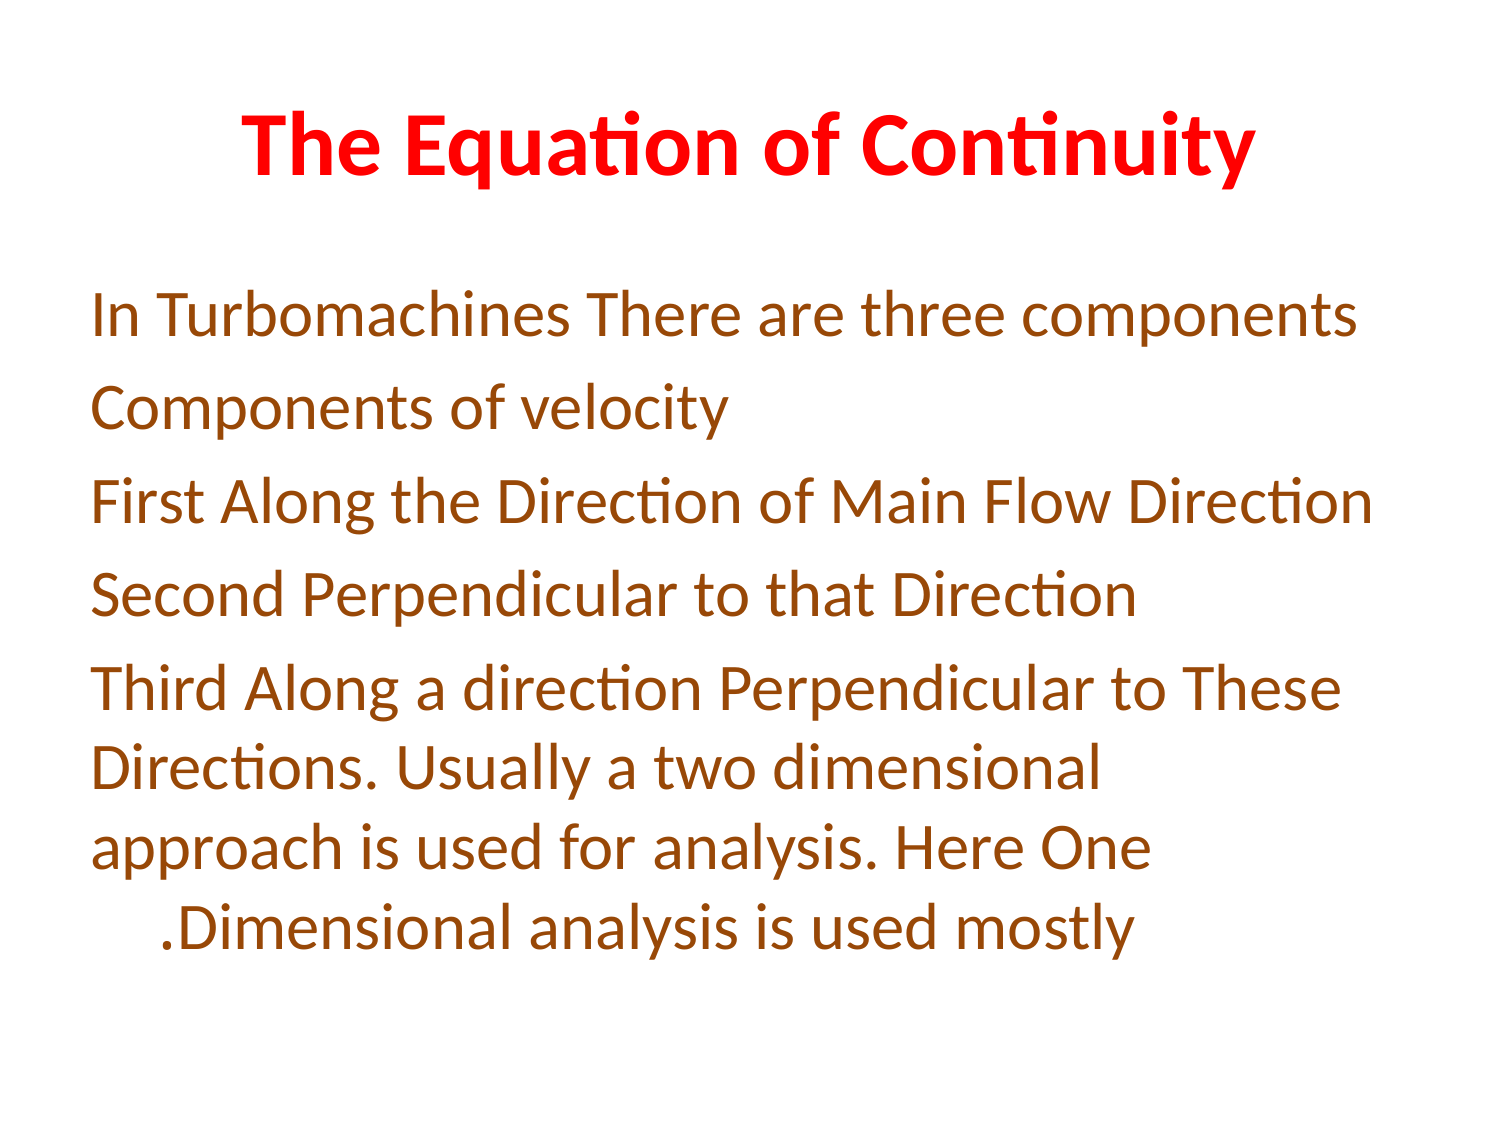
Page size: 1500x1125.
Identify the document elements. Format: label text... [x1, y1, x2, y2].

title The Equation of Continuity [75, 45, 1425, 233]
list In Turbomachines There are three components Components of velocity First Along the Direction of Main Flow Direction Second Perpendicular to that Direction Third Along a direction Perpendicular to These Directions. Usually a two dimensional approach is used for analysis. Here One Dimensional analysis is used mostly. [75, 262, 1425, 1005]
